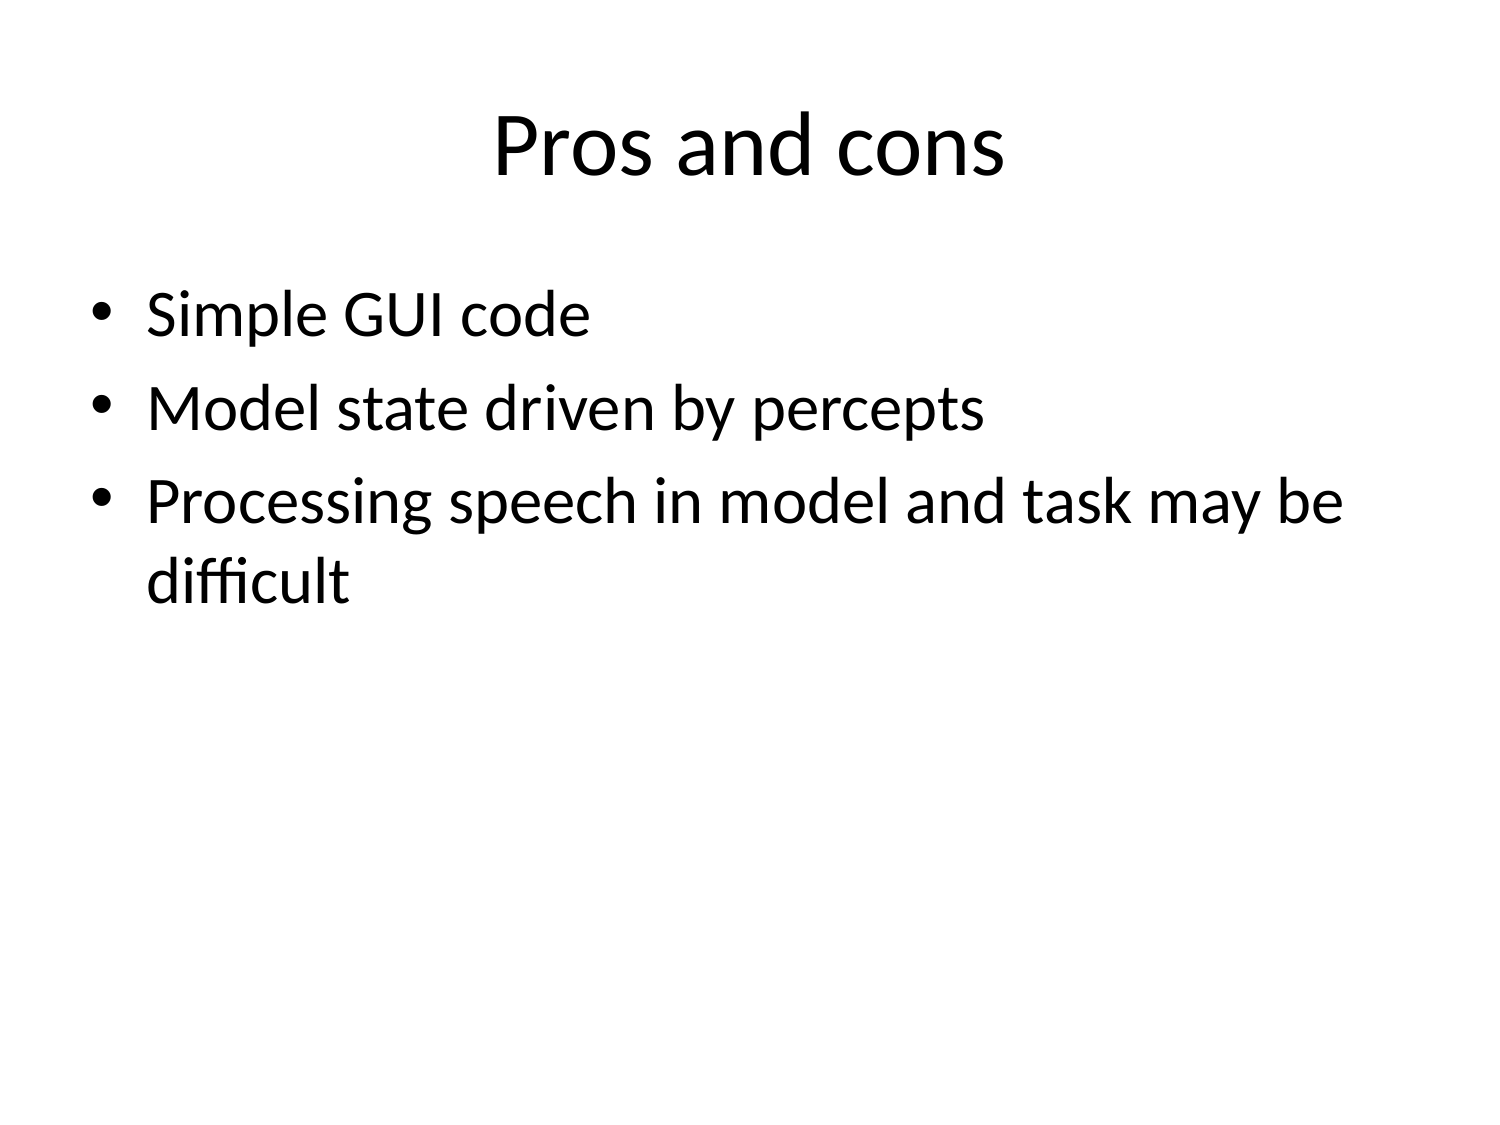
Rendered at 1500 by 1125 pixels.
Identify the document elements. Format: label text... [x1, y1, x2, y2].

title Pros and cons [75, 45, 1425, 233]
list Simple GUI code Model state driven by percepts Processing speech in model and task may be difficult [75, 262, 1425, 1005]
